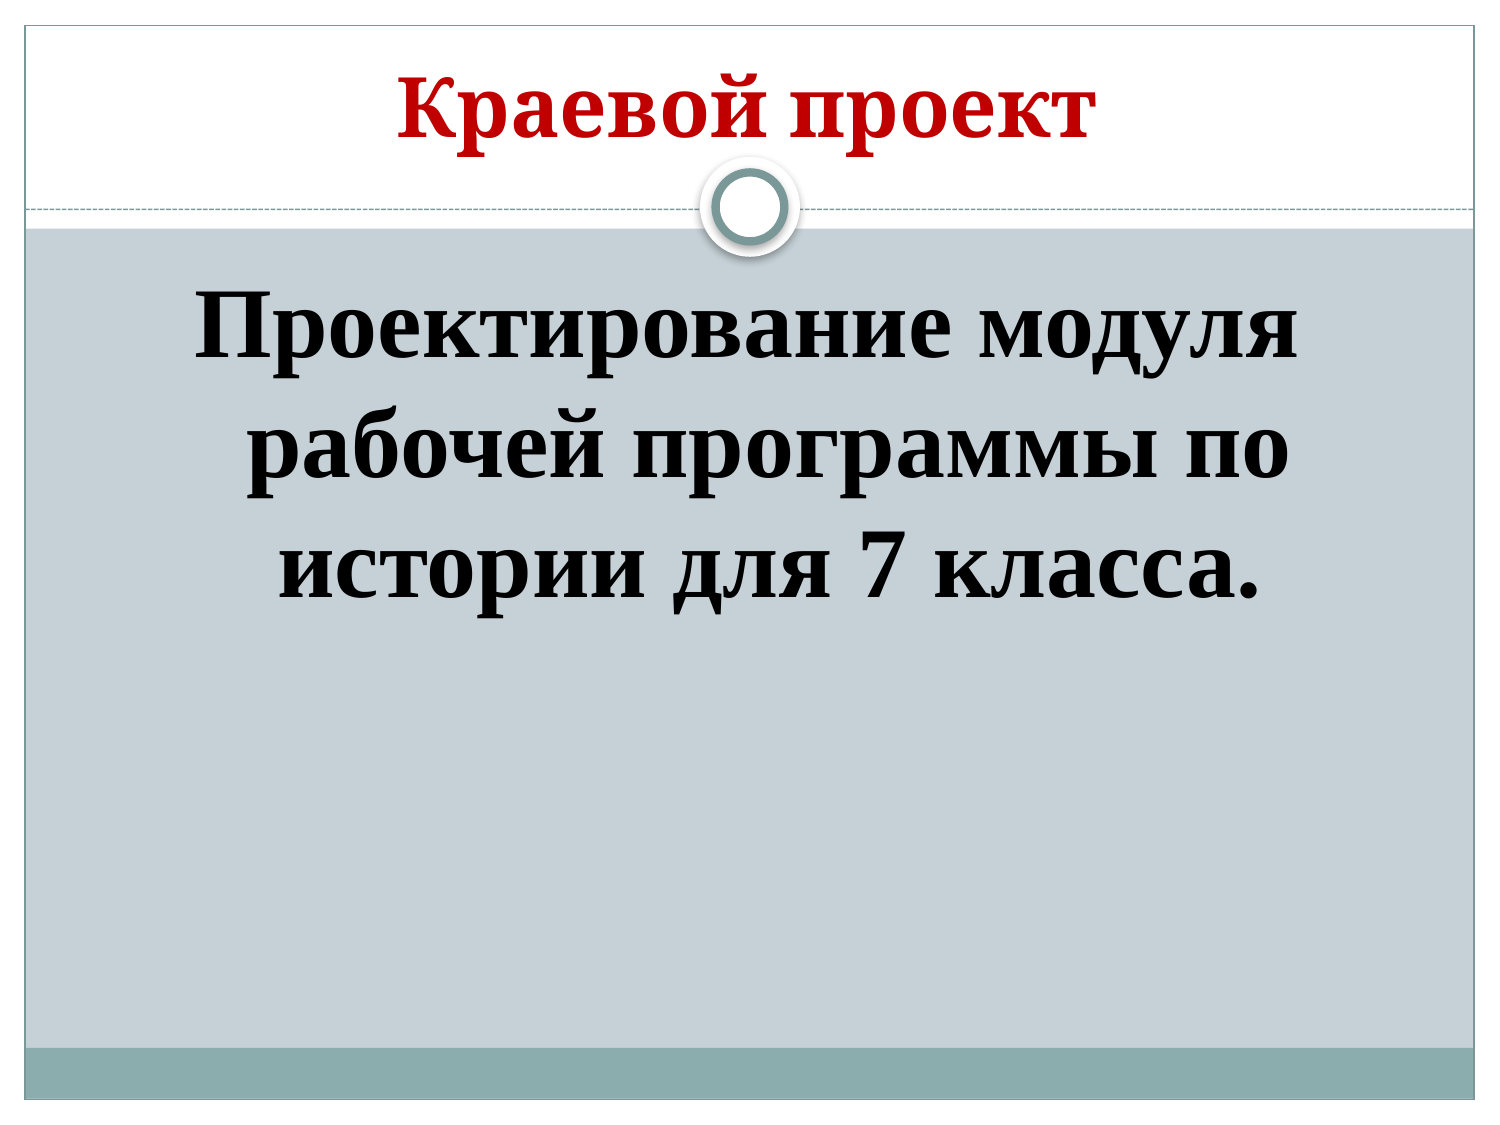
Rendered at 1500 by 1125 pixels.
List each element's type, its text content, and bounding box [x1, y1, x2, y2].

list Проектирование модуля рабочей программы по истории для 7 класса. [49, 250, 1445, 1001]
title Краевой проект [49, 37, 1450, 163]
